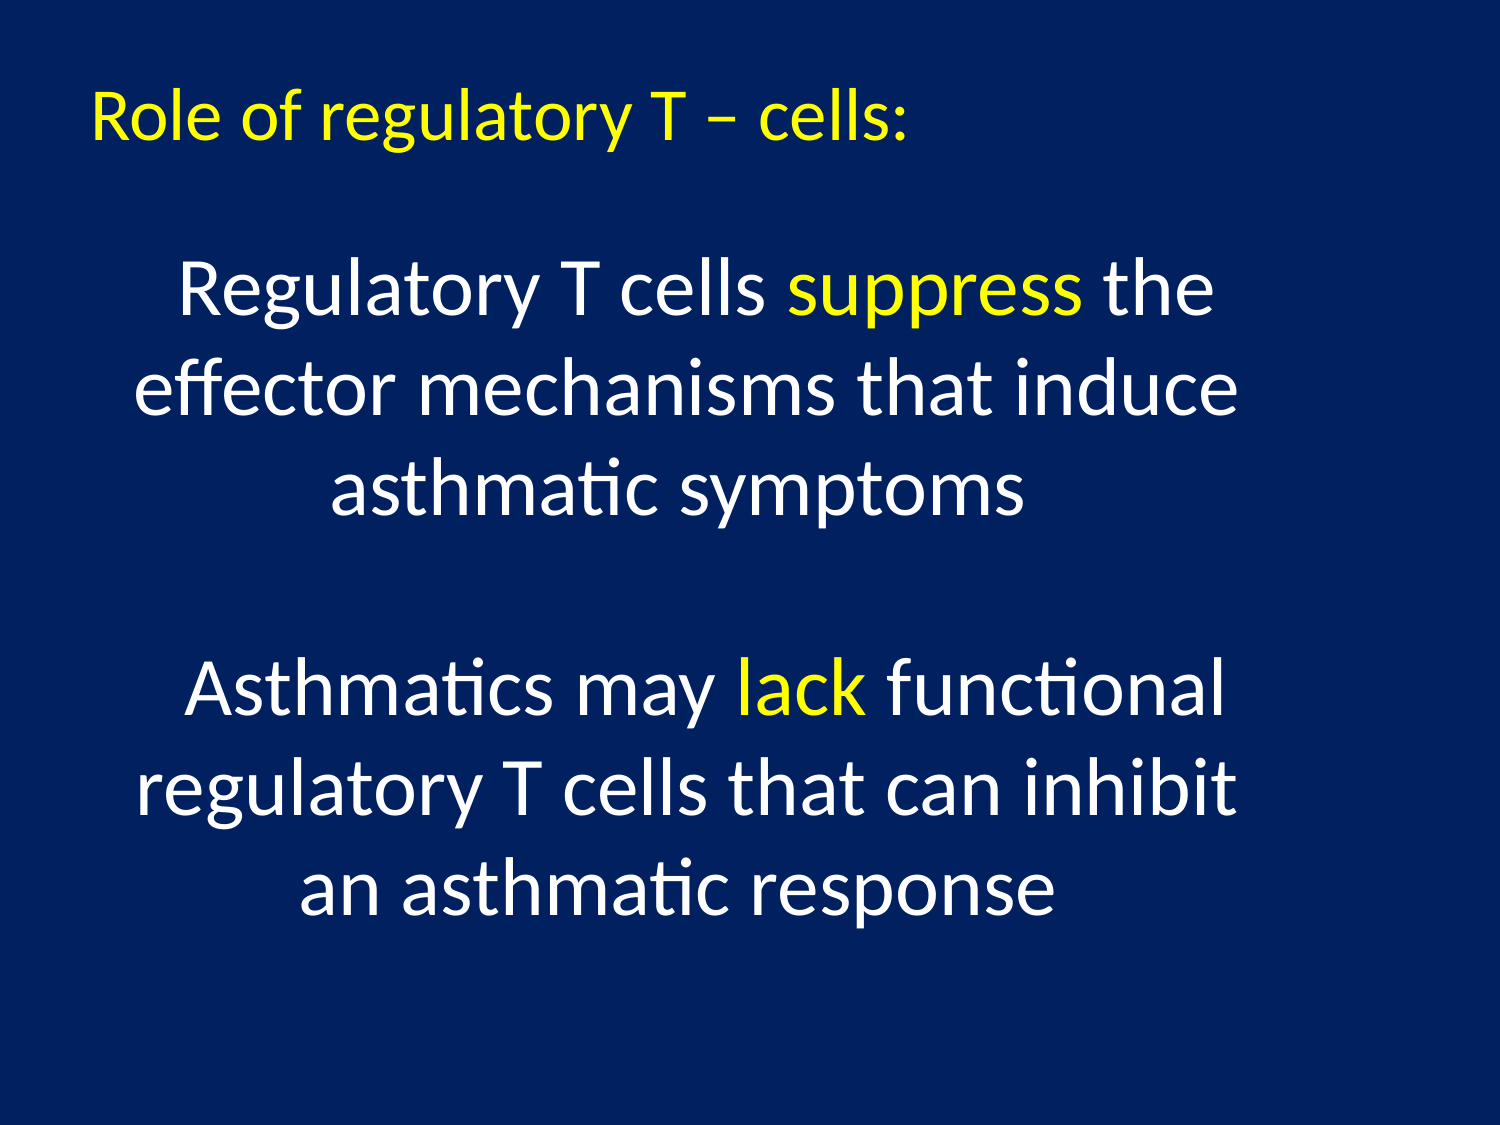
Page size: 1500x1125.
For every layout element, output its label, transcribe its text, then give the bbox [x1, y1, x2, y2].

title Role of regulatory T – cells: [75, 45, 1425, 175]
text_box Regulatory T cells suppress the effector mechanisms that induce asthmatic symptoms Asthmatics may lack functional regulatory T cells that can inhibit an asthmatic response [75, 224, 1300, 940]
